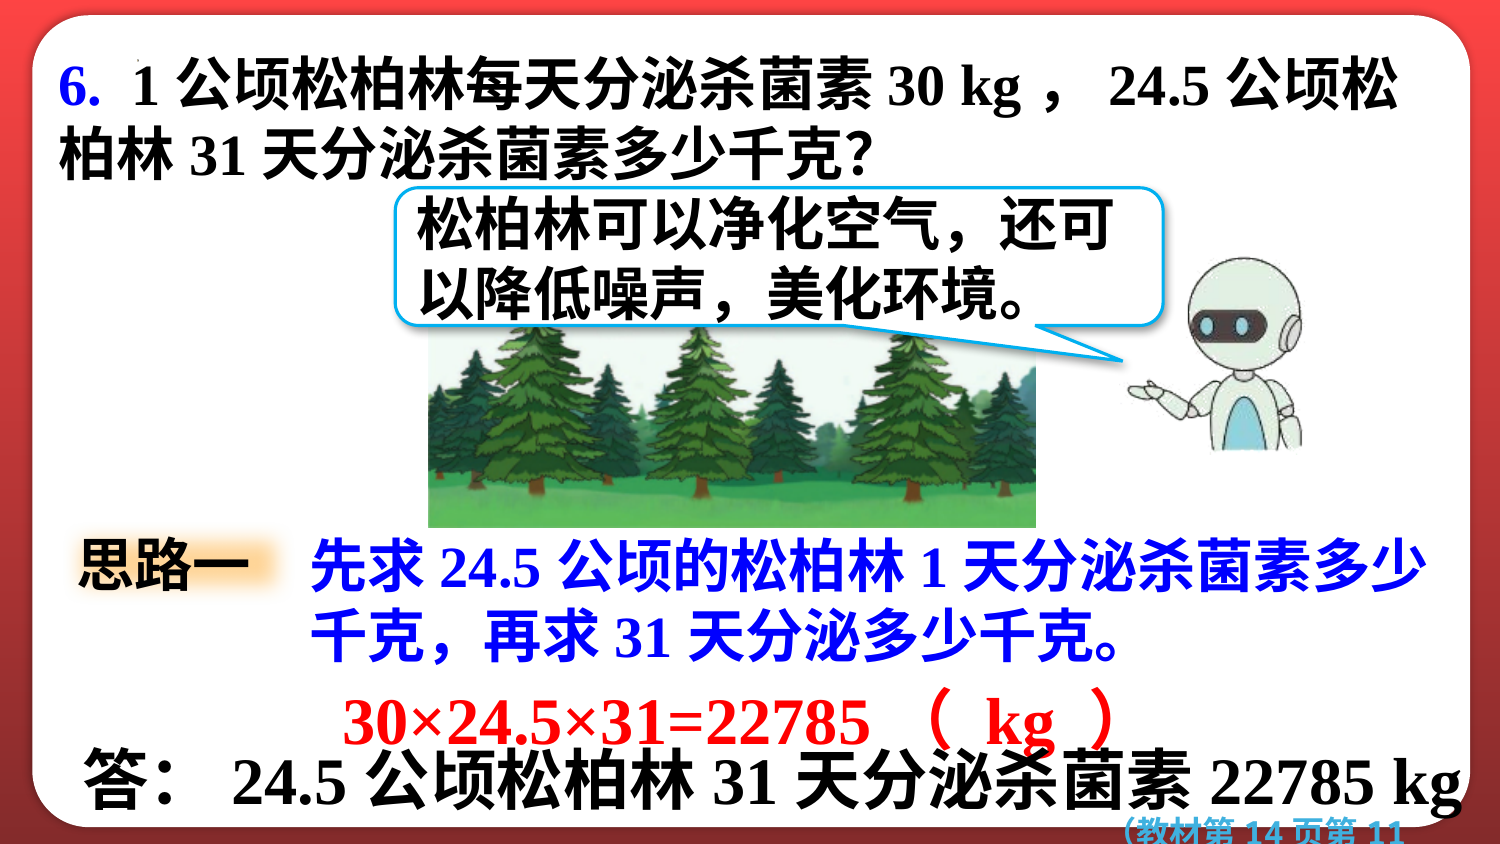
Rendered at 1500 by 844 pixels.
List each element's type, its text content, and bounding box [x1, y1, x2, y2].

text_box 思路一 [97, 556, 261, 570]
text_box 6. 1公顷松柏林每天分泌杀菌素30 kg，24.5公顷松柏林31天分泌杀菌素多少千克？ [43, 39, 1467, 195]
text_box 30×24.5×31=22785（ kg ） [327, 677, 1232, 731]
text_box 先求24.5公顷的松柏林1天分泌杀菌素多少千克，再求31天分泌多少千克。 [294, 521, 1467, 677]
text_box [395, 187, 1318, 528]
text_box 答：24.5公顷松柏林31天分泌杀菌素22785 kg 。 [67, 731, 1491, 844]
